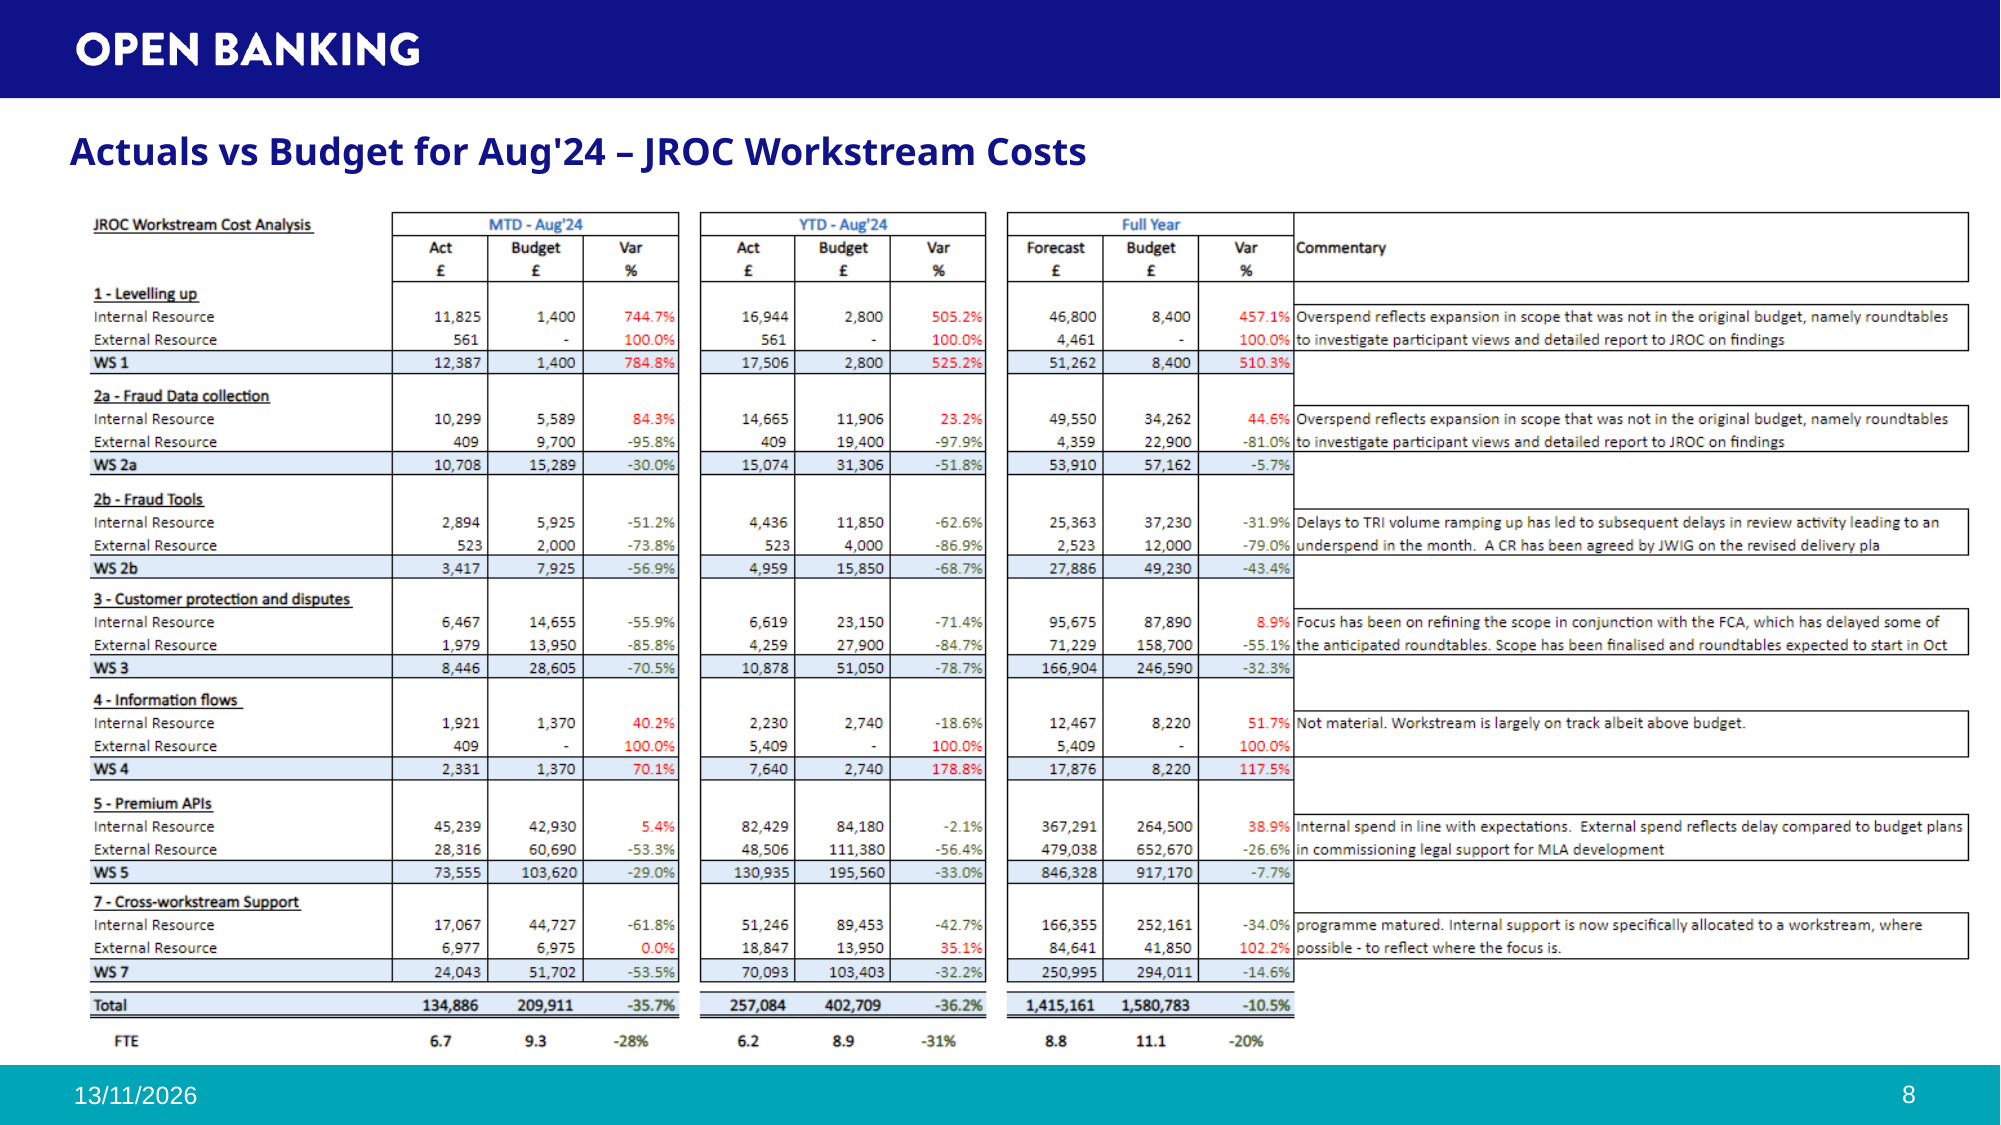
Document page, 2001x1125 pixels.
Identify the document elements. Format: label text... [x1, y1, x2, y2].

footer [662, 1064, 1338, 1124]
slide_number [59, 1065, 509, 1125]
title Actuals vs Budget for Aug'24 – JROC Workstream Costs [54, 125, 1629, 207]
slide_number 8 [1412, 1064, 1932, 1124]
picture [90, 207, 1986, 1049]
picture [43, 0, 452, 99]
